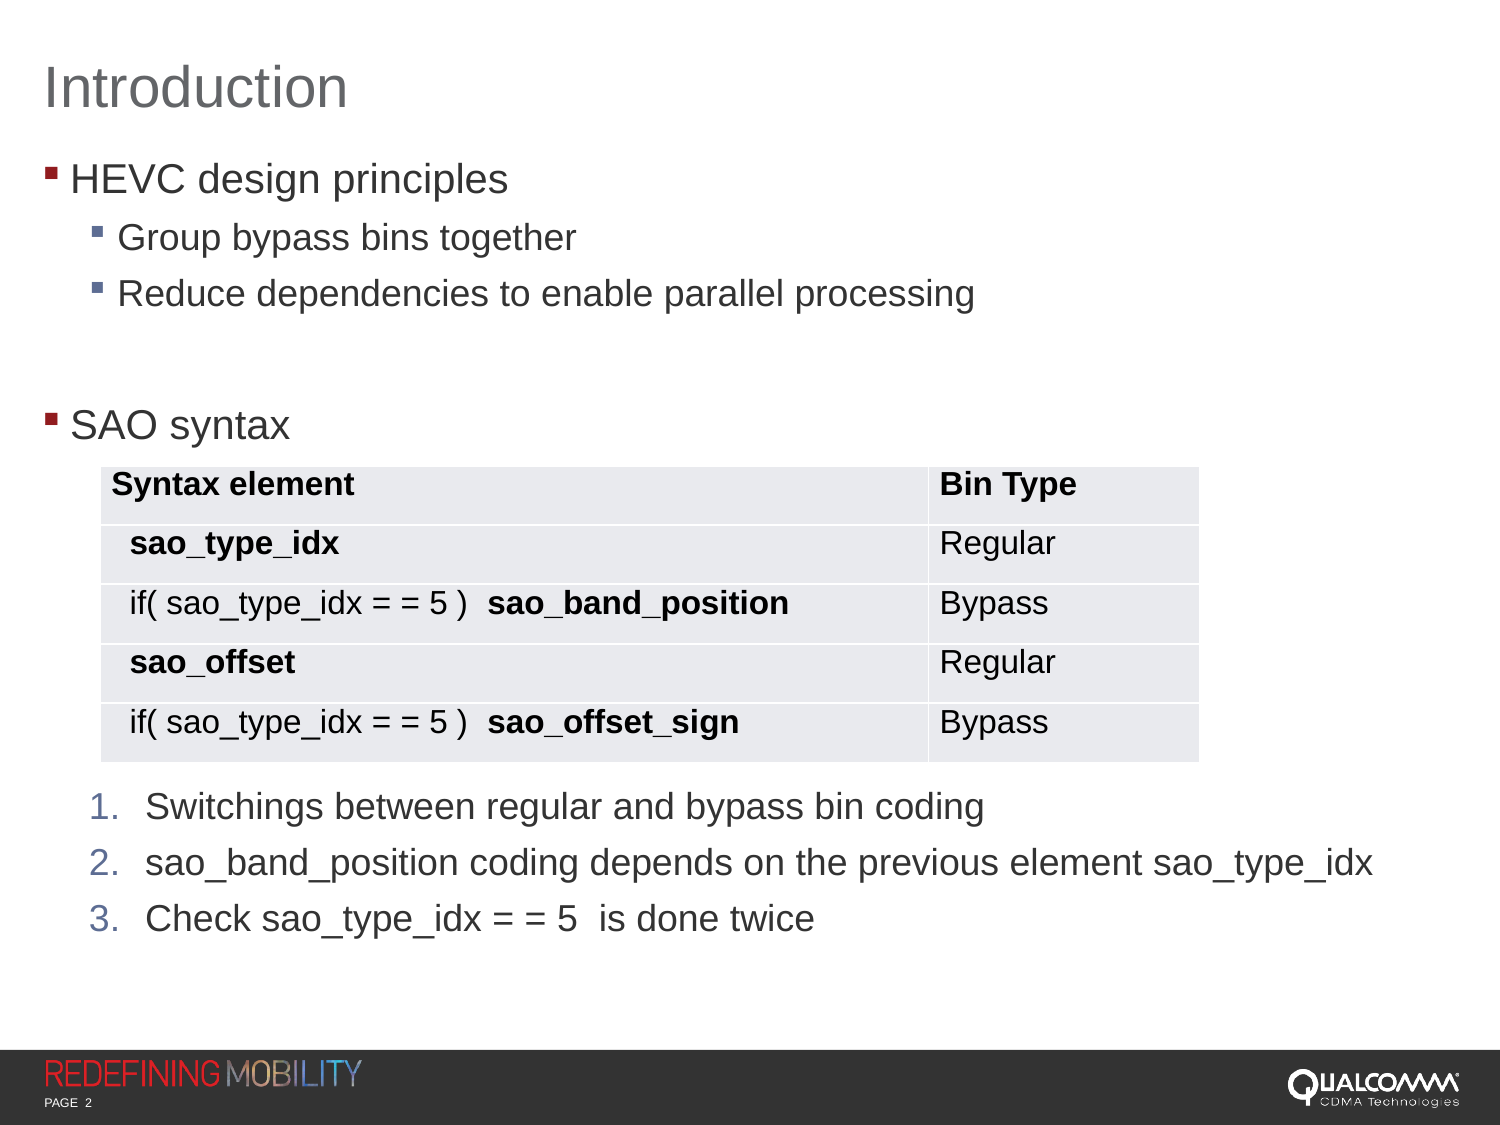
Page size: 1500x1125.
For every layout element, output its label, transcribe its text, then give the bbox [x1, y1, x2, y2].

table_cell Bypass [929, 704, 1199, 762]
table_cell Bypass [929, 585, 1199, 643]
list HEVC design principles Group bypass bins together Reduce dependencies to enable parallel processing SAO syntax Switchings between regular and bypass bin coding sao_band_position coding depends on the previous element sao_type_idx Check sao_type_idx = = 5 is done twice [26, 148, 1488, 1021]
table_header Bin Type [929, 467, 1199, 524]
table_cell if( sao_type_idx = = 5 ) sao_band_position [101, 585, 928, 643]
title Introduction [28, 44, 1462, 138]
picture [1278, 1058, 1478, 1114]
table_cell if( sao_type_idx = = 5 ) sao_offset_sign [101, 704, 928, 762]
table_cell Regular [929, 526, 1199, 583]
table_cell Regular [929, 645, 1199, 702]
table_cell sao_type_idx [101, 526, 928, 583]
picture [30, 1048, 372, 1099]
table_header Syntax element [101, 467, 928, 524]
table_cell sao_offset [101, 645, 928, 702]
